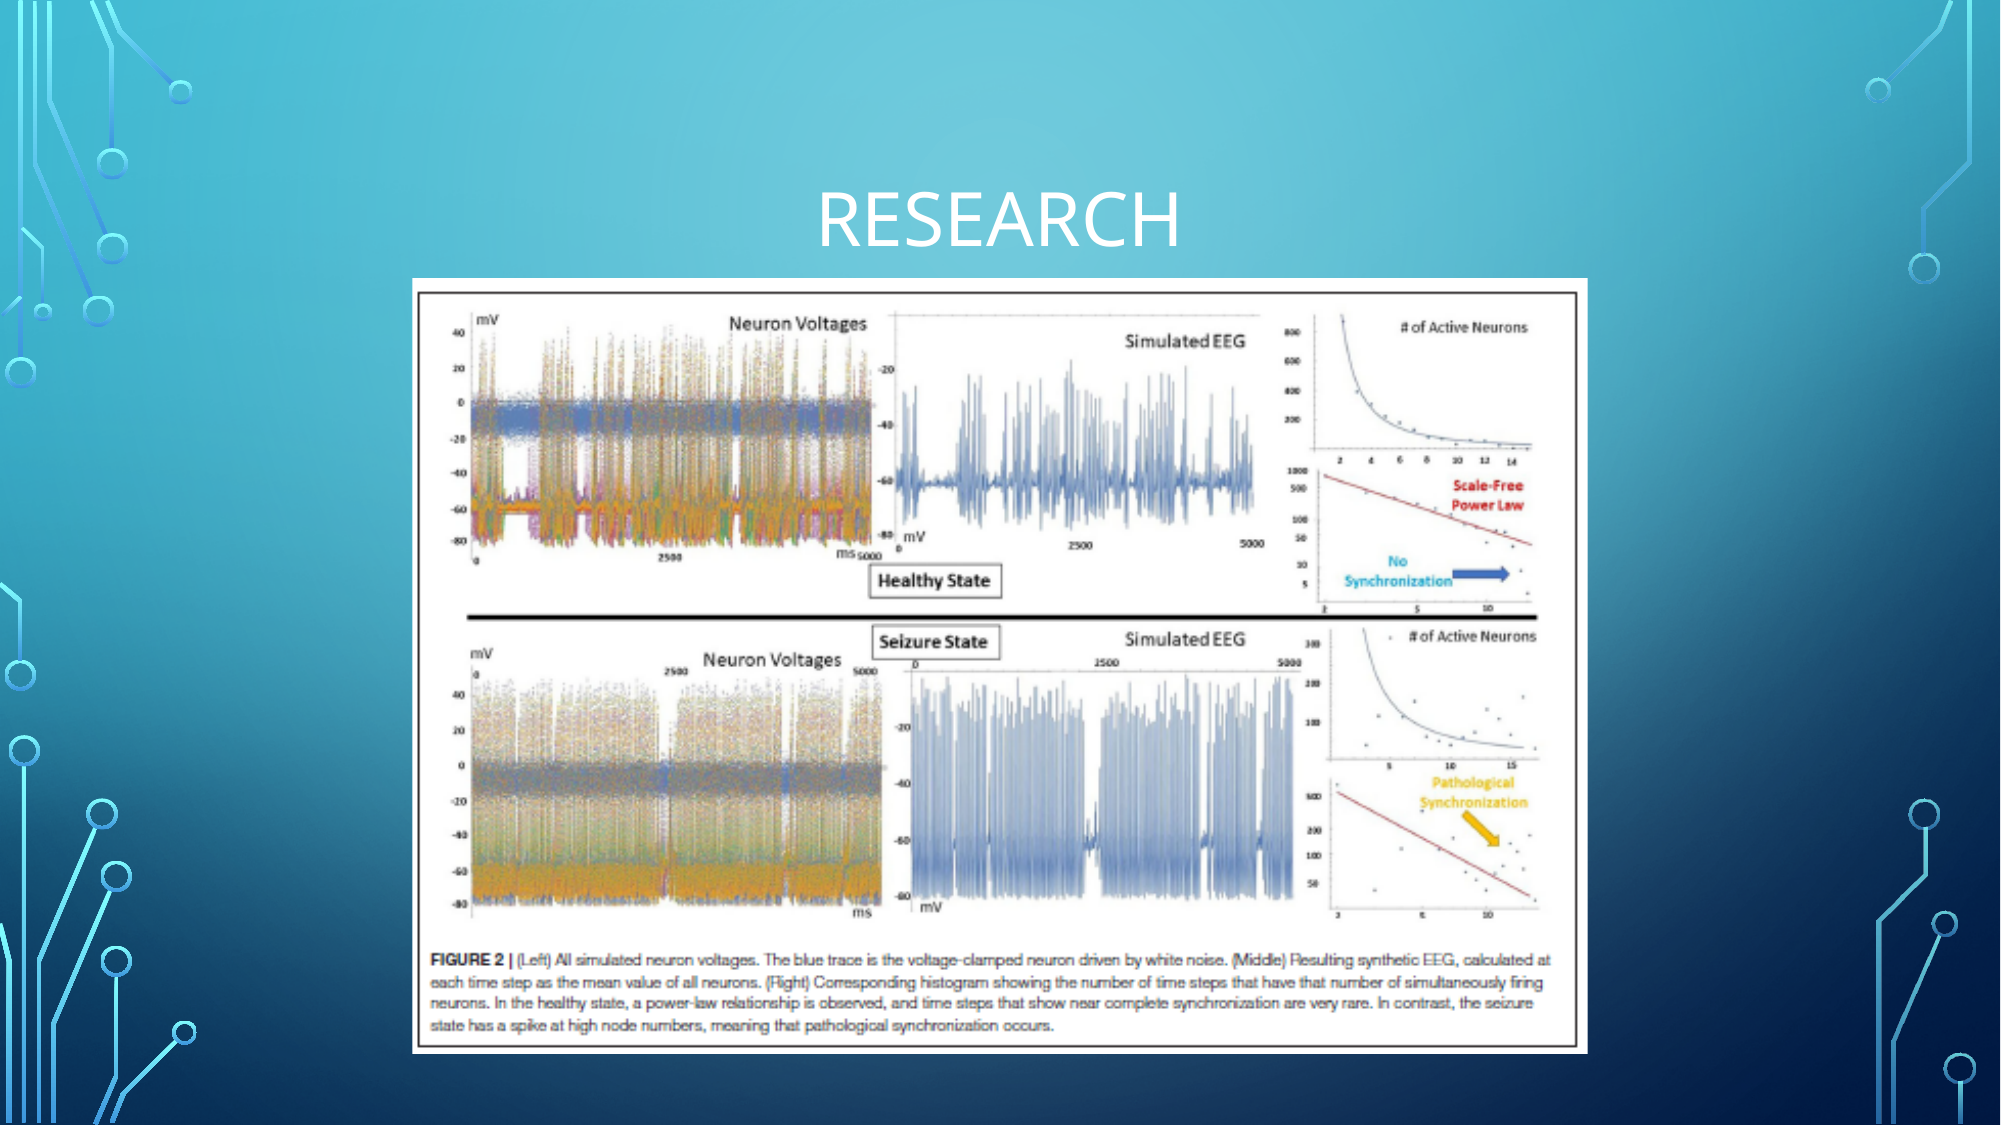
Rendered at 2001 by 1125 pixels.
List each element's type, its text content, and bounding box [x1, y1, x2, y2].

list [412, 277, 1588, 1054]
title RESEARCH [187, 101, 1813, 344]
